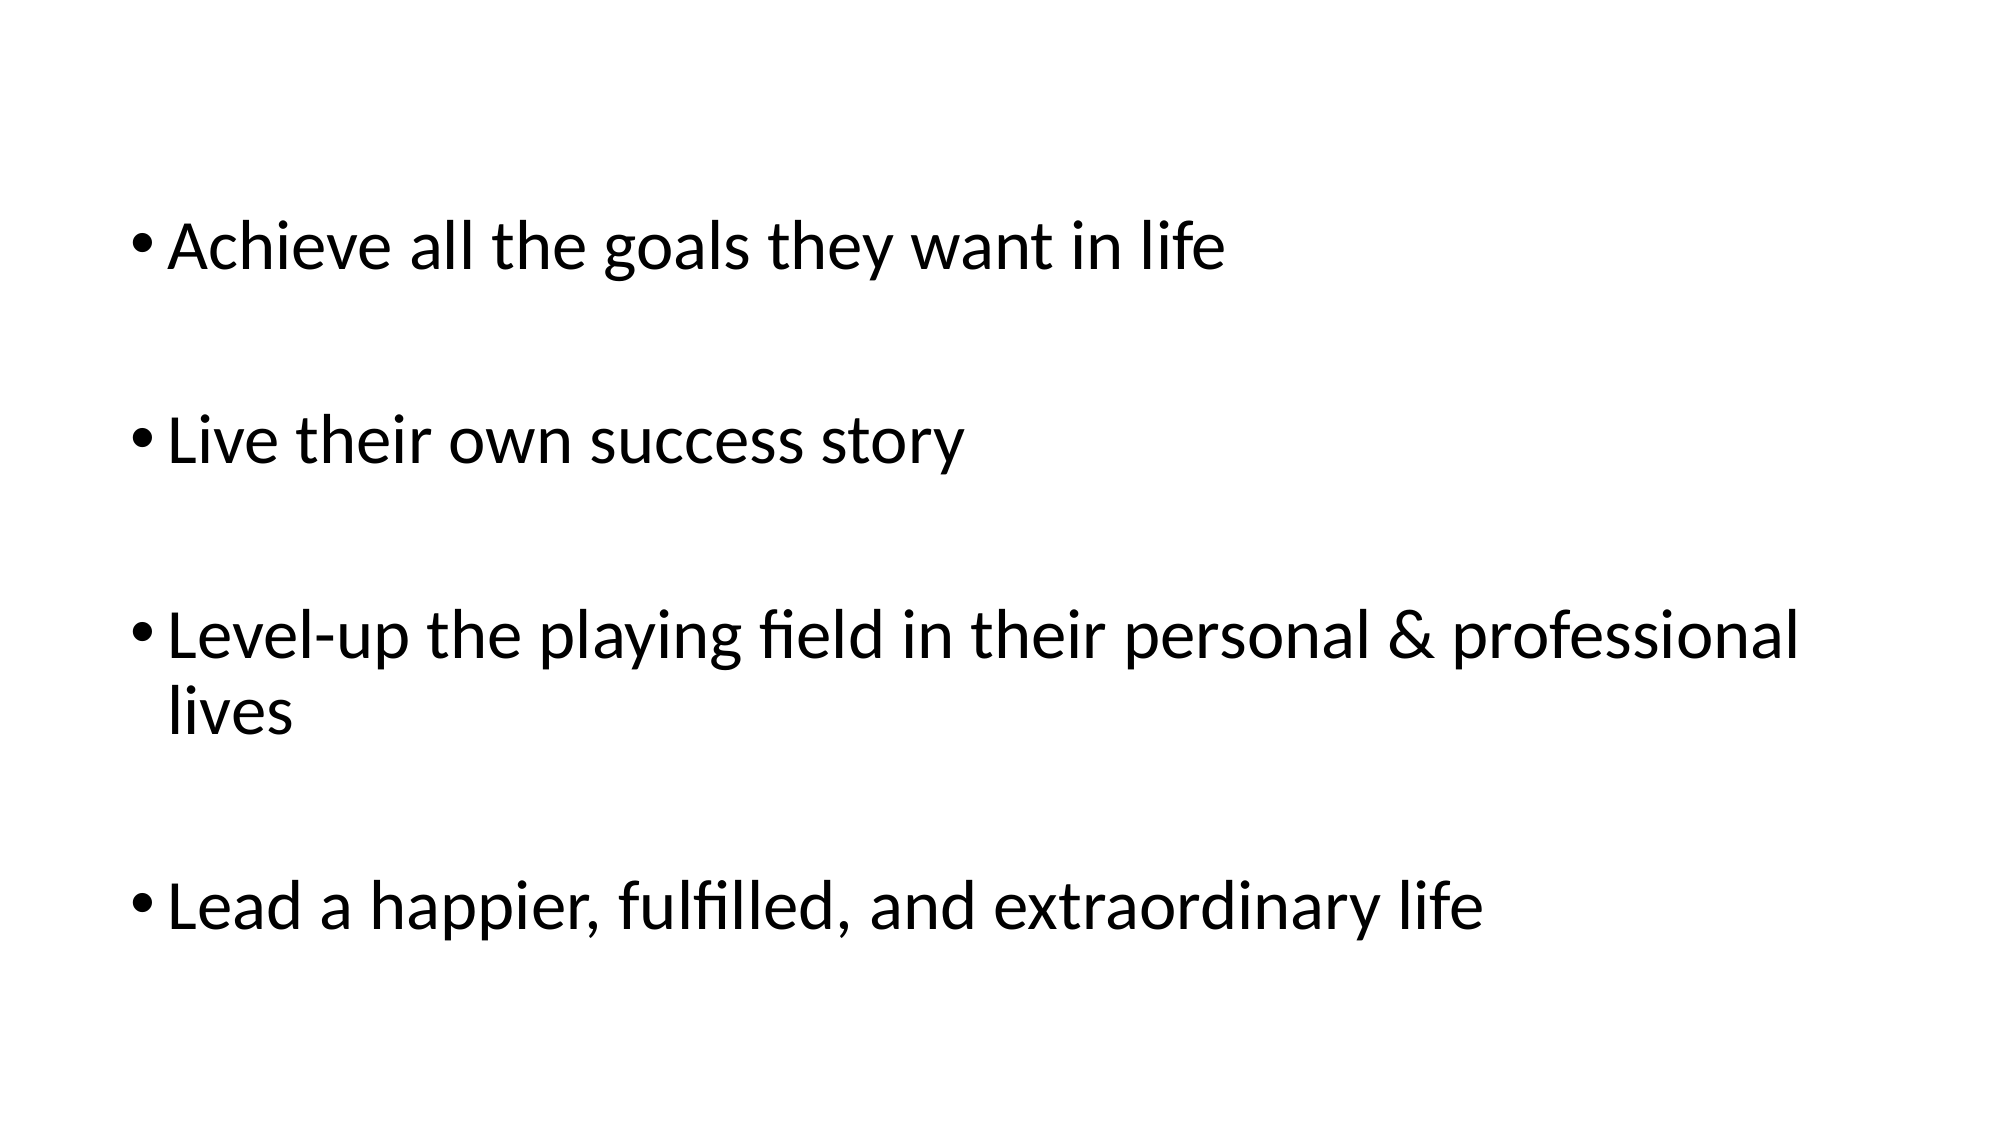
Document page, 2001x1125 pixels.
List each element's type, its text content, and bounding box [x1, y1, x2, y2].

list Achieve all the goals they want in life Live their own success story Level-up the playing field in their personal & professional lives Lead a happier, fulfilled, and extraordinary life [115, 95, 1841, 1008]
